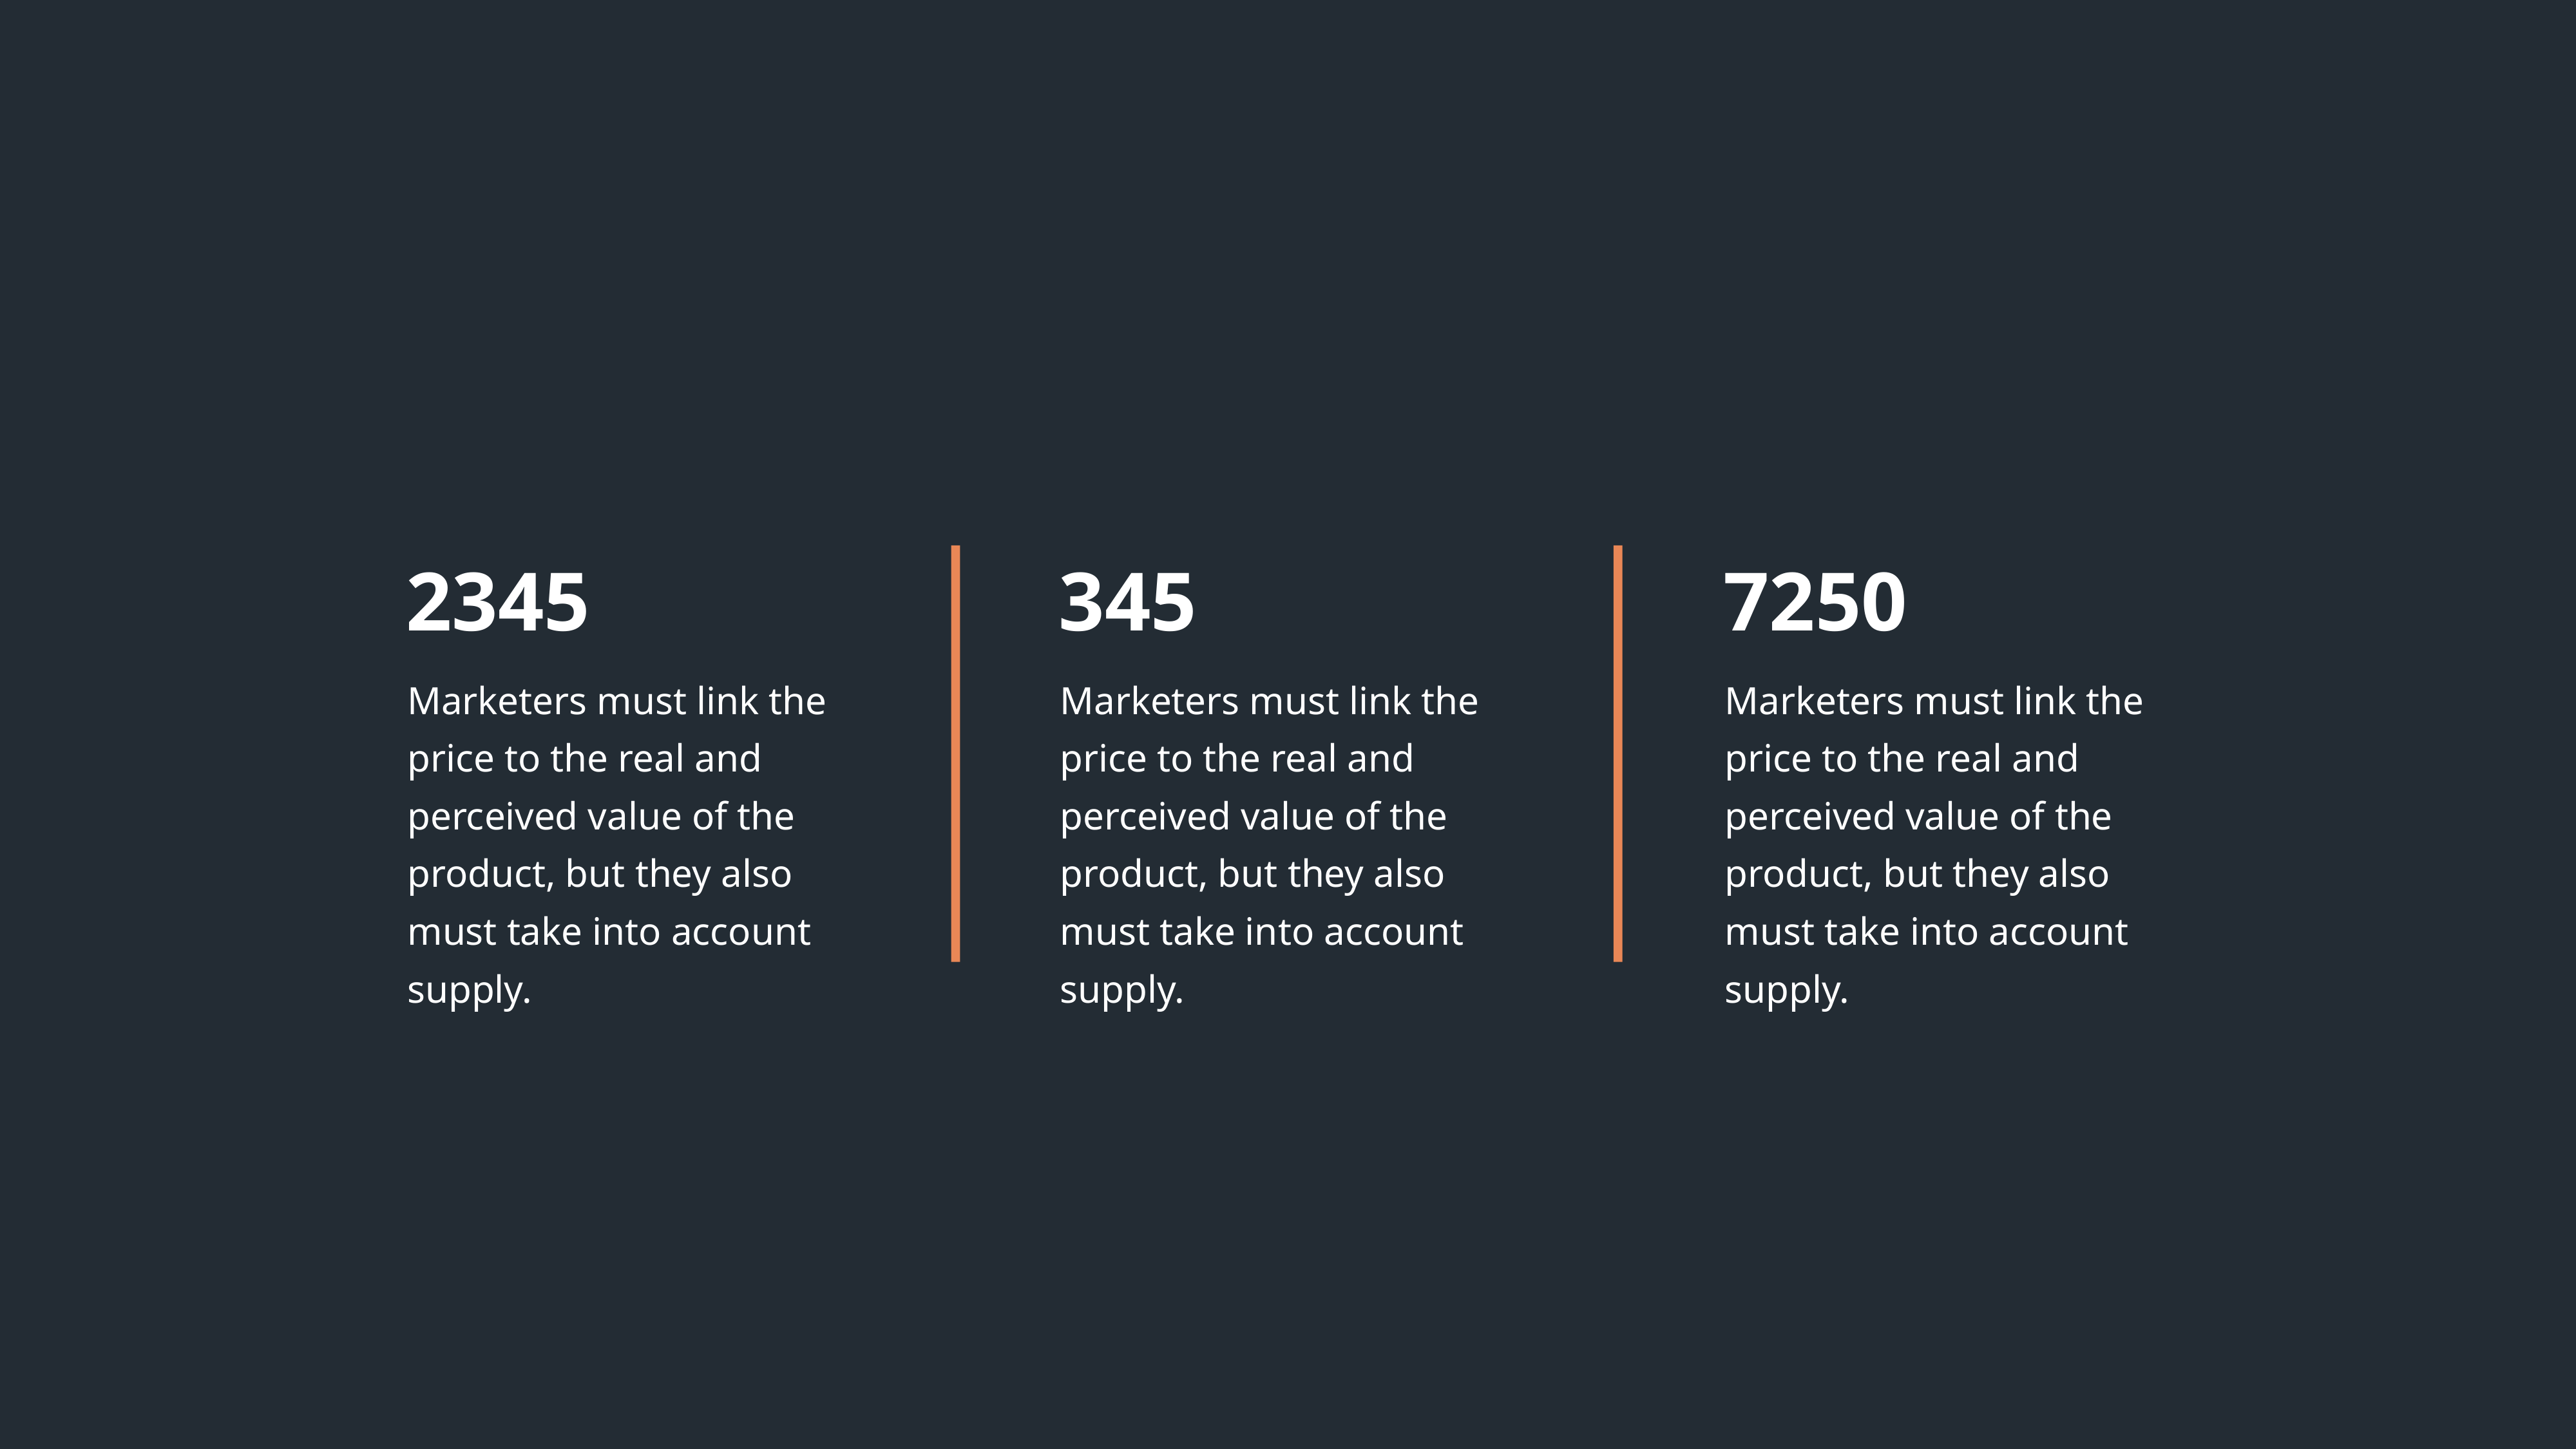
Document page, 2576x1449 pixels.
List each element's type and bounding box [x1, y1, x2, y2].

text_box [384, 545, 2267, 962]
text_box [0, 0, 2576, 1449]
